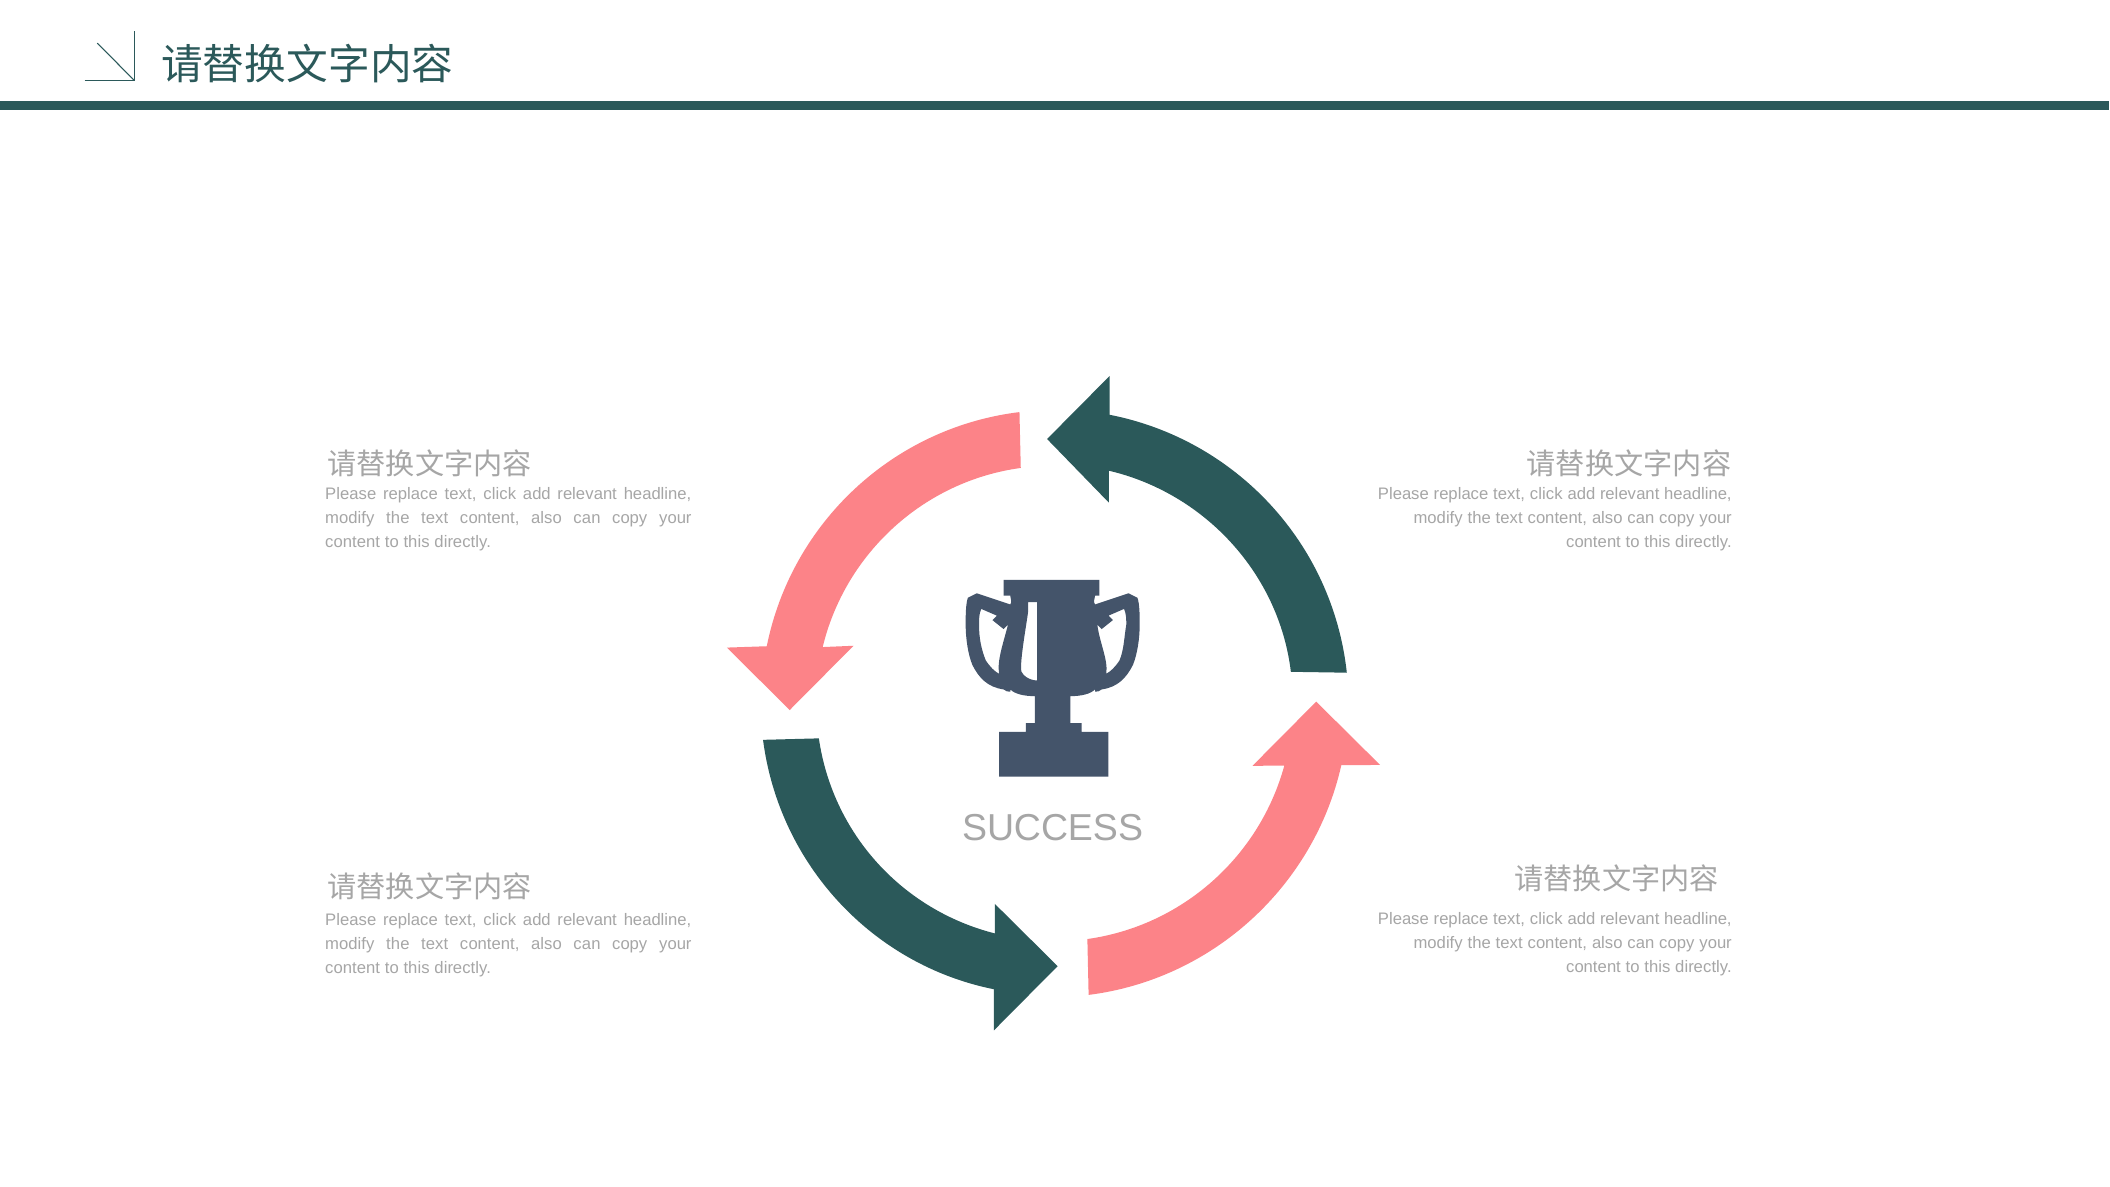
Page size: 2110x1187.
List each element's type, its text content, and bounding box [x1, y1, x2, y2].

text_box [1361, 431, 1748, 558]
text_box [310, 854, 707, 984]
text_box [310, 431, 707, 558]
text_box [1361, 845, 1748, 983]
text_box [741, 388, 1369, 1017]
text_box 请替换文字内容 [145, 22, 500, 94]
